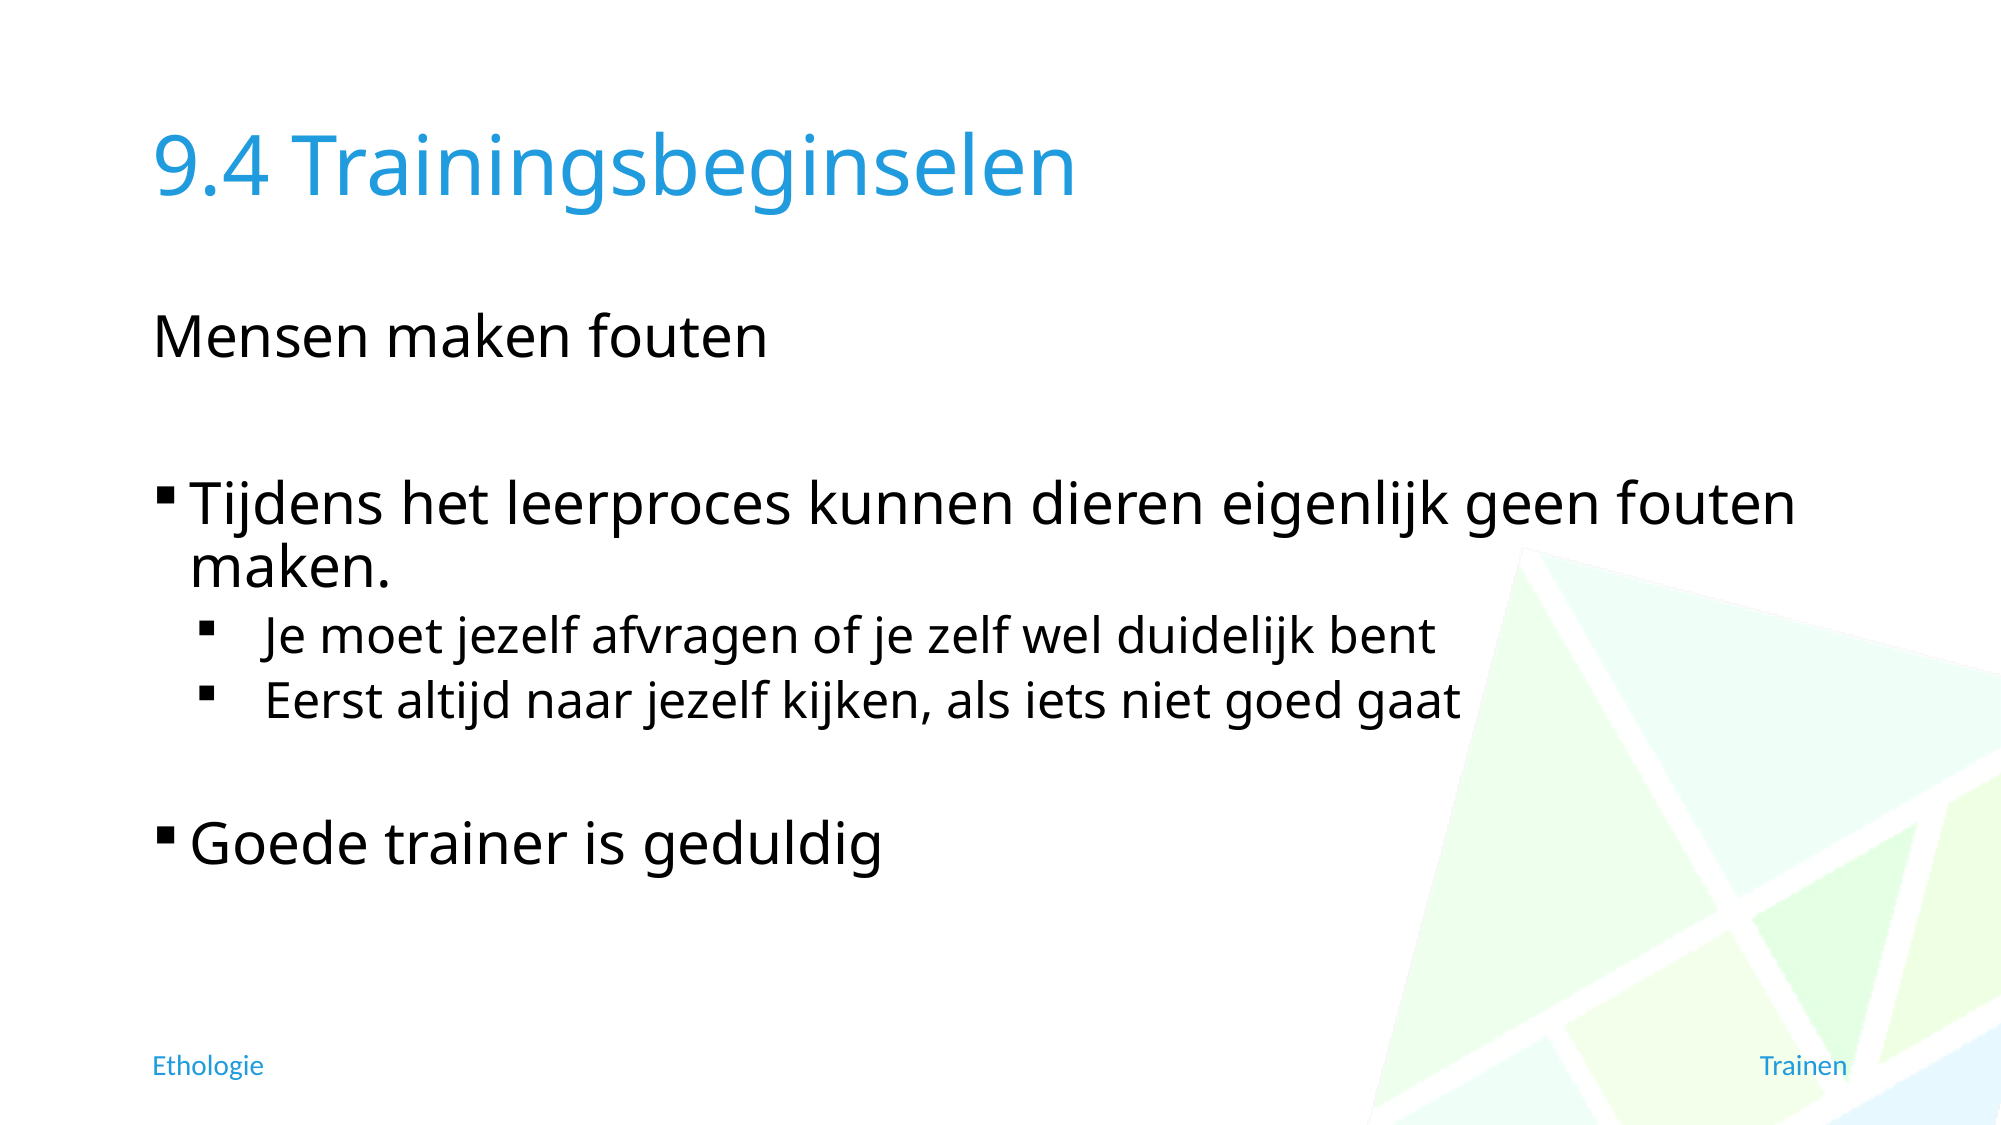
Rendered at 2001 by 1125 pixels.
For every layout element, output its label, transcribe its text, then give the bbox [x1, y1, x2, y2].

list Trainen [1412, 1042, 1863, 1103]
list Ethologie [137, 1042, 588, 1103]
title 9.4 Trainingsbeginselen [137, 59, 1863, 278]
list Mensen maken fouten Tijdens het leerproces kunnen dieren eigenlijk geen fouten maken. Je moet jezelf afvragen of je zelf wel duidelijk bent Eerst altijd naar jezelf kijken, als iets niet goed gaat Goede trainer is geduldig [137, 299, 1863, 1014]
